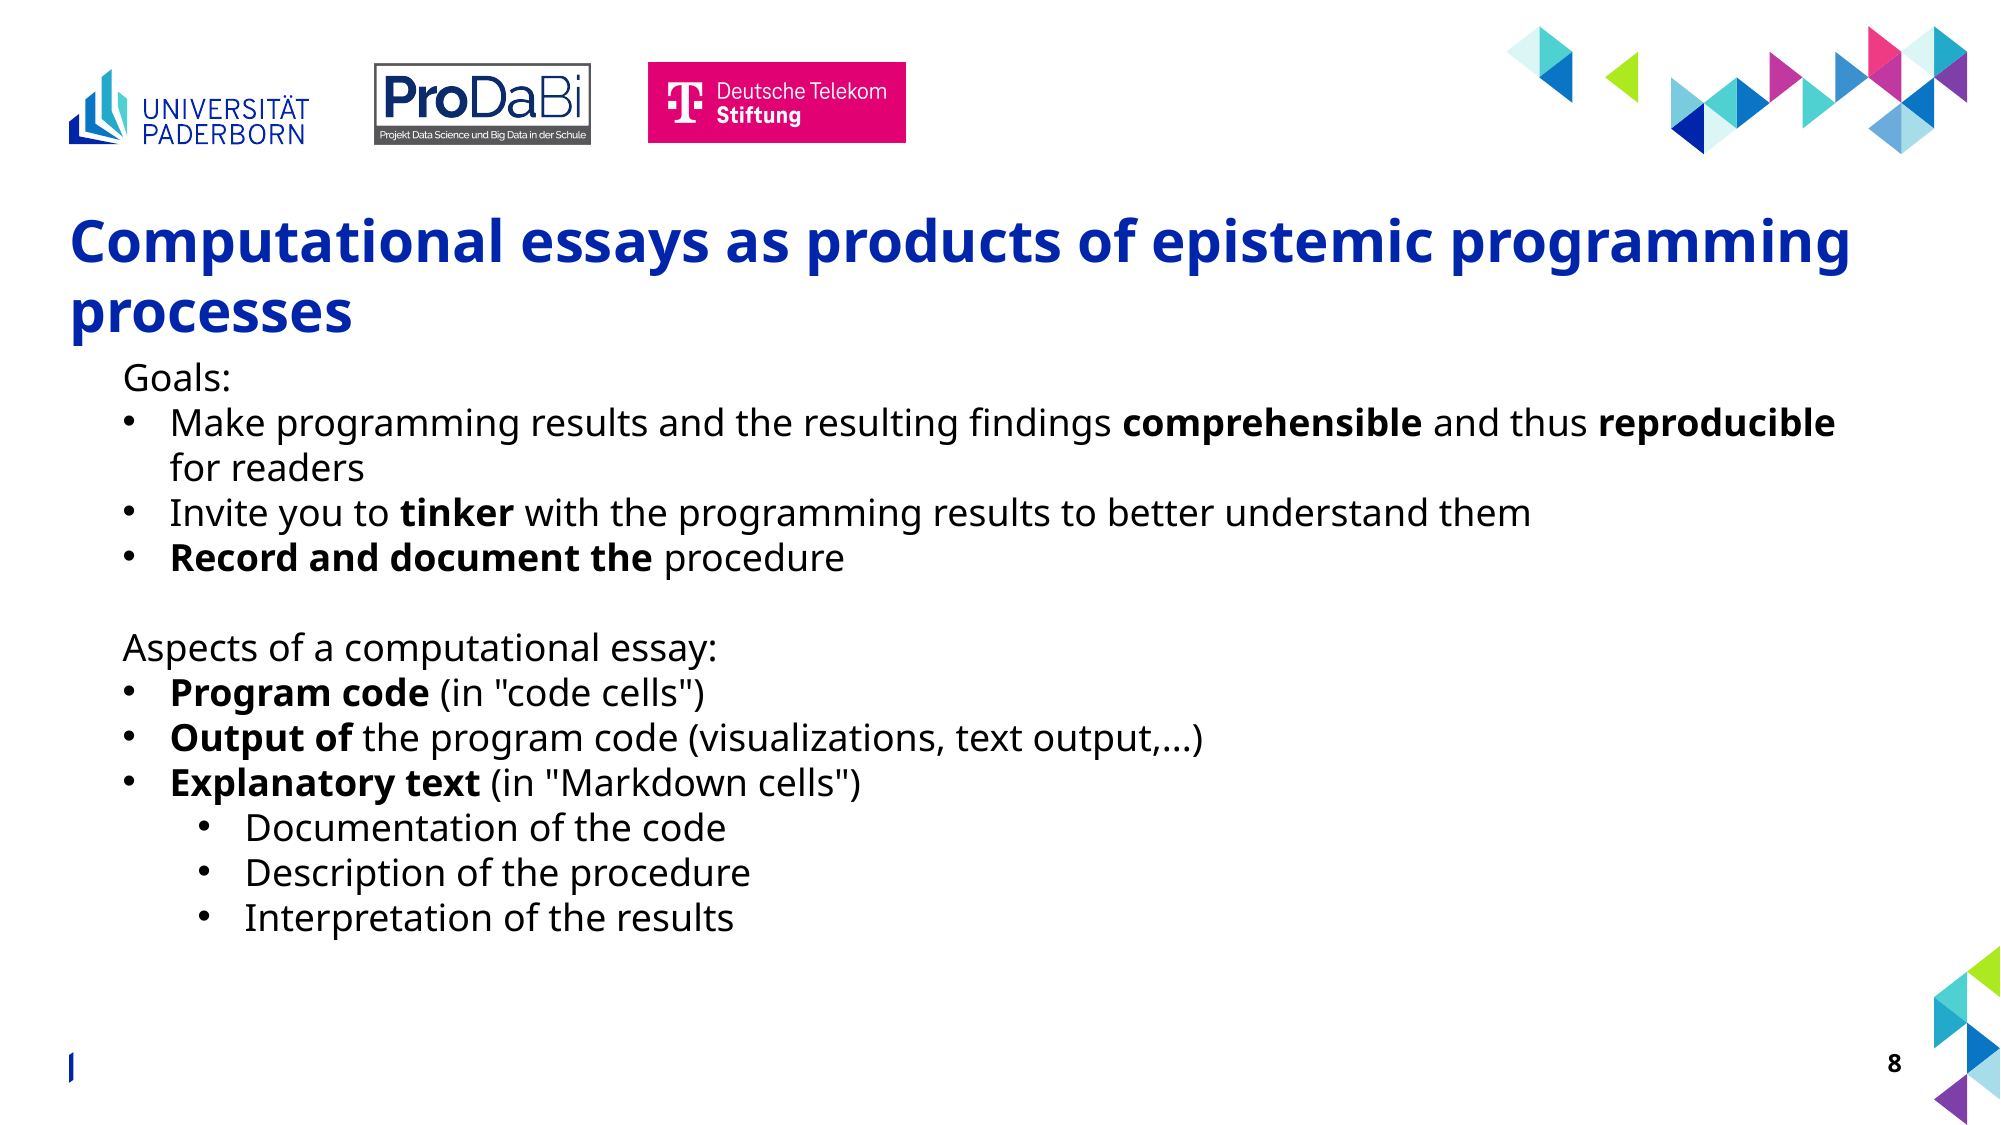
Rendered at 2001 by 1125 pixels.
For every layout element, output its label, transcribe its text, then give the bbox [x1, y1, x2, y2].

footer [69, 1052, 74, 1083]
slide_number 8 [1819, 1052, 1902, 1083]
picture [648, 62, 906, 143]
text_box Goals: Make programming results and the resulting findings comprehensible and thus reproducible for readers Invite you to tinker with the programming results to better understand them Record and document the procedure Aspects of a computational essay: Program code (in "code cells") Output of the program code (visualizations, text output,...) Explanatory text (in "Markdown cells") Documentation of the code Description of the procedure Interpretation of the results [107, 346, 1902, 1036]
picture [374, 63, 591, 145]
title Computational essays as products of epistemic programming processes [69, 204, 1931, 347]
text_box [307, 276, 1660, 346]
